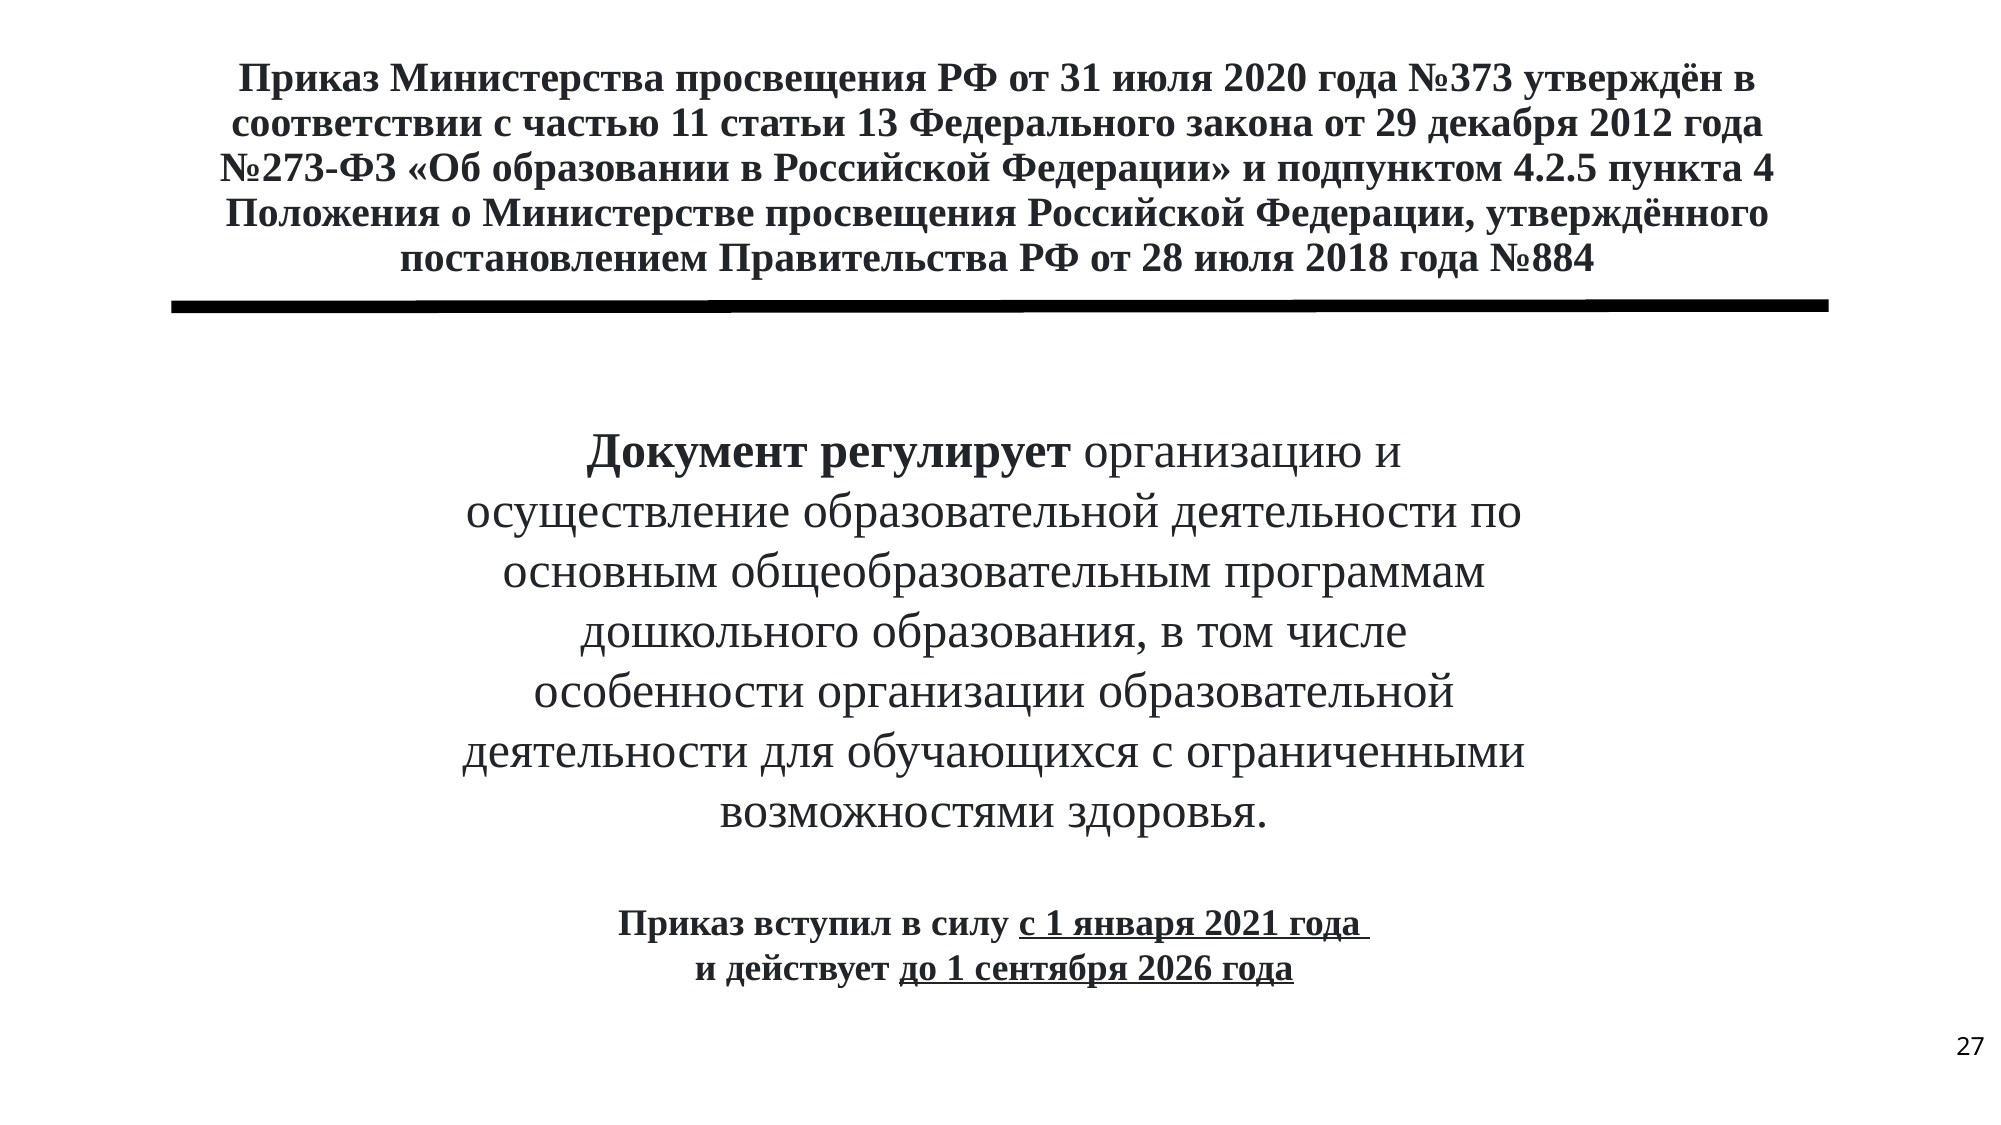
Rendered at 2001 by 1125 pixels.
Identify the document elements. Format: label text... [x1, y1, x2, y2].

title Приказ Министерства просвещения РФ от 31 июля 2020 года №373 утверждён в соответствии с частью 11 статьи 13 Федерального закона от 29 декабря 2012 года №273-ФЗ «Об образовании в Российской Федерации» и подпунктом 4.2.5 пункта 4 Положения о Министерстве просвещения Российской Федерации, утверждённого постановлением Правительства РФ от 28 июля 2018 года №884 [168, 0, 1827, 281]
slide_number 27 [1932, 1032, 2000, 1063]
text_box Документ регулирует организацию и осуществление образовательной деятельности по основным общеобразовательным программам дошкольного образования, в том числе особенности организации образовательной деятельности для обучающихся с ограниченными возможностями здоровья. Приказ вступил в силу с 1 января 2021 года и действует до 1 сентября 2026 года [432, 410, 1556, 995]
